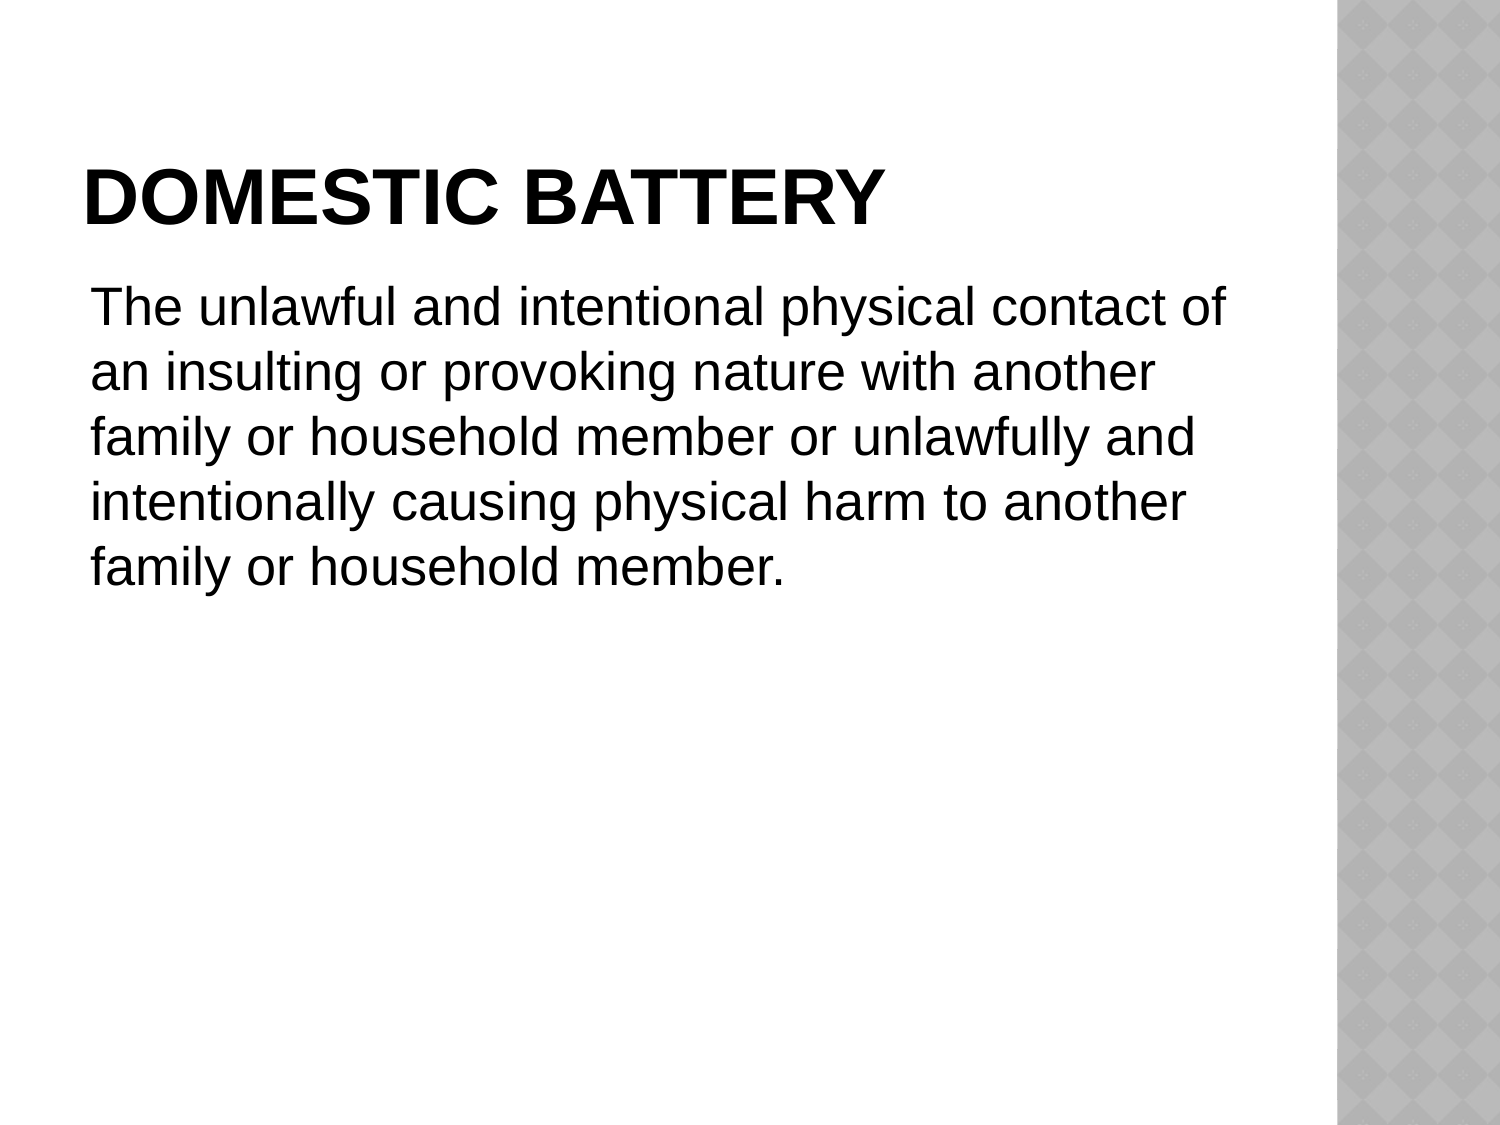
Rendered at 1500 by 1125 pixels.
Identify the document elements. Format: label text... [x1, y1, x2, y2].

list The unlawful and intentional physical contact of an insulting or provoking nature with another family or household member or unlawfully and intentionally causing physical harm to another family or household member. [75, 264, 1263, 1060]
title Domestic battery [75, 52, 1263, 240]
